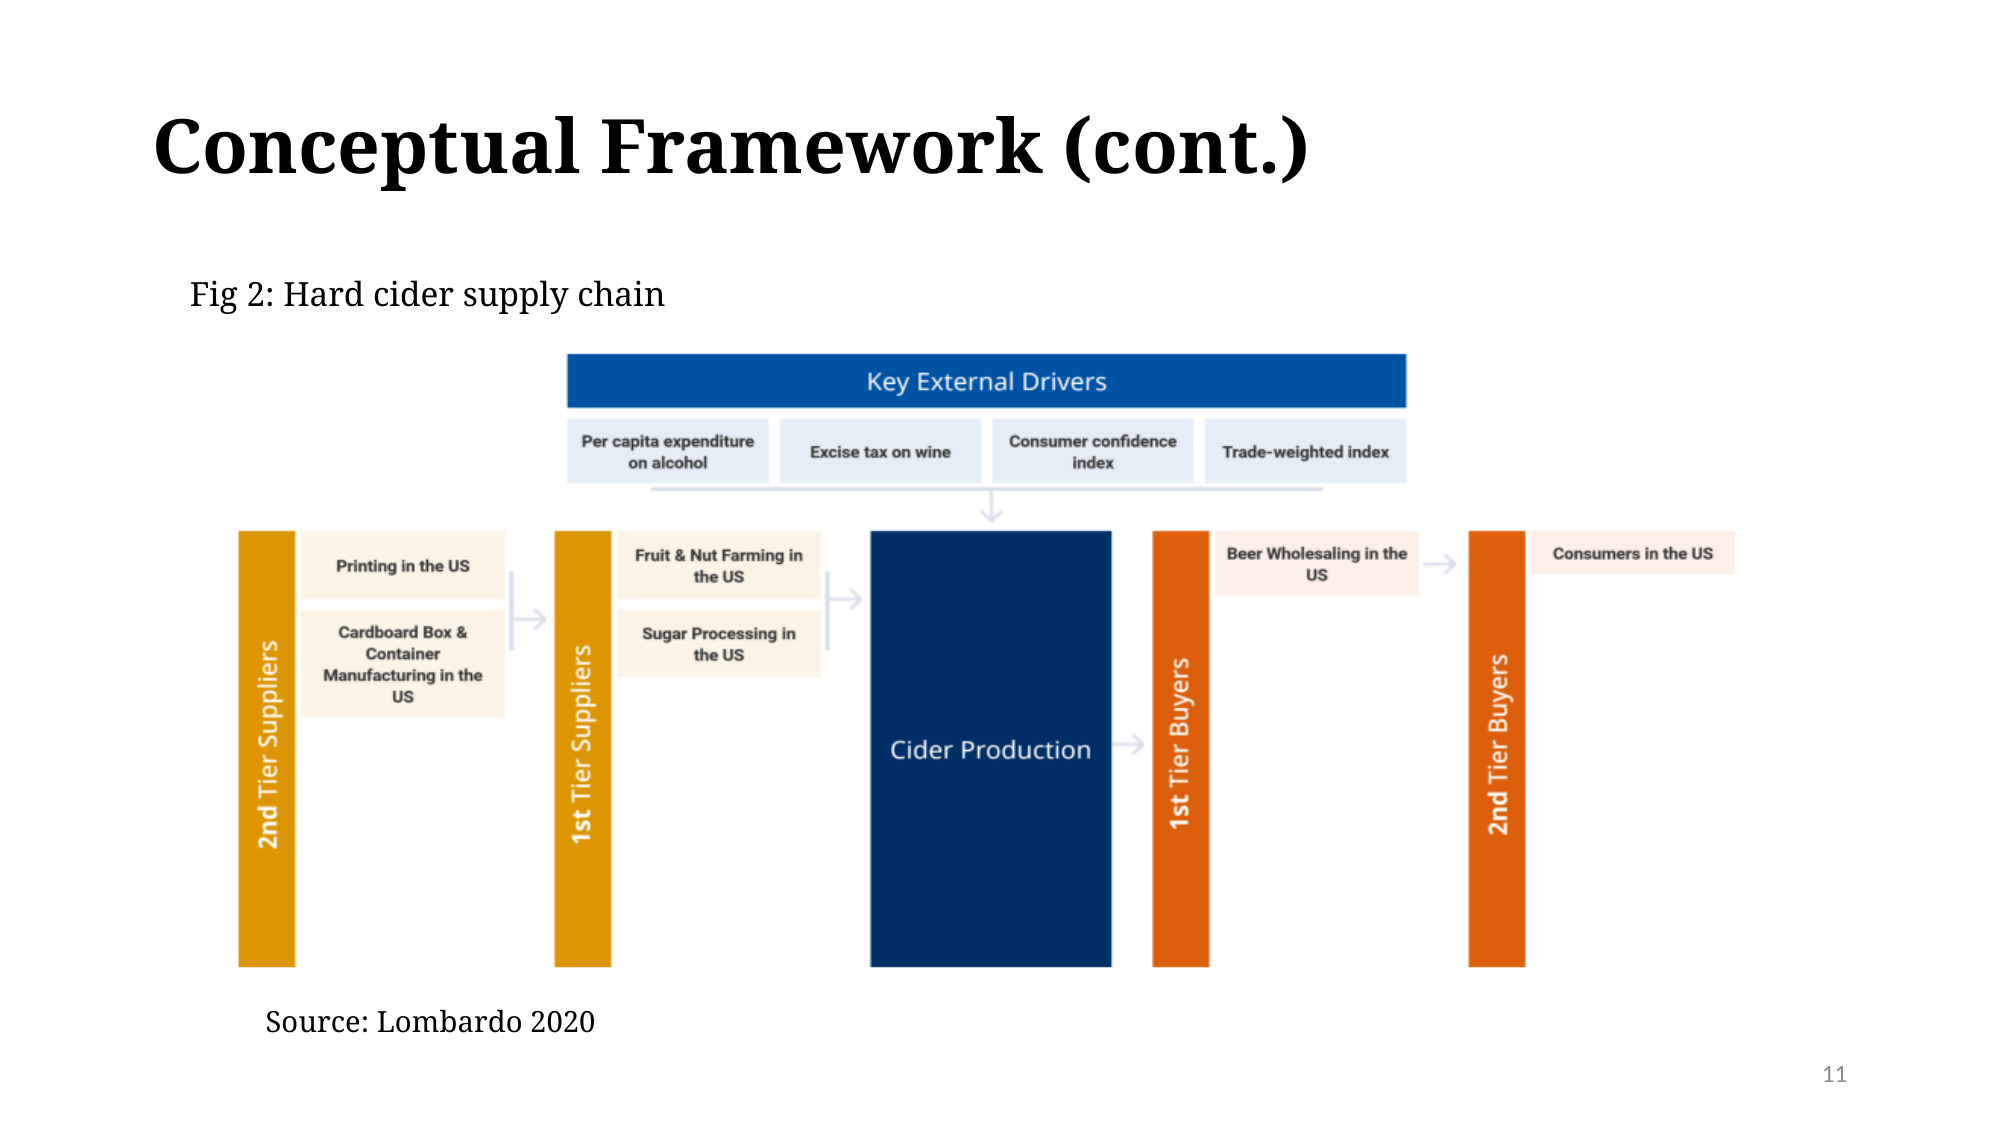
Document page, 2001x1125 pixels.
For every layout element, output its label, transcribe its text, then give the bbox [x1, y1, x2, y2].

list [213, 324, 1749, 999]
title Conceptual Framework (cont.) [137, 53, 1706, 245]
text_box Source: Lombardo 2020 [250, 999, 636, 1046]
text_box Fig 2: Hard cider supply chain [175, 266, 873, 321]
slide_number 11 [1412, 1042, 1863, 1103]
